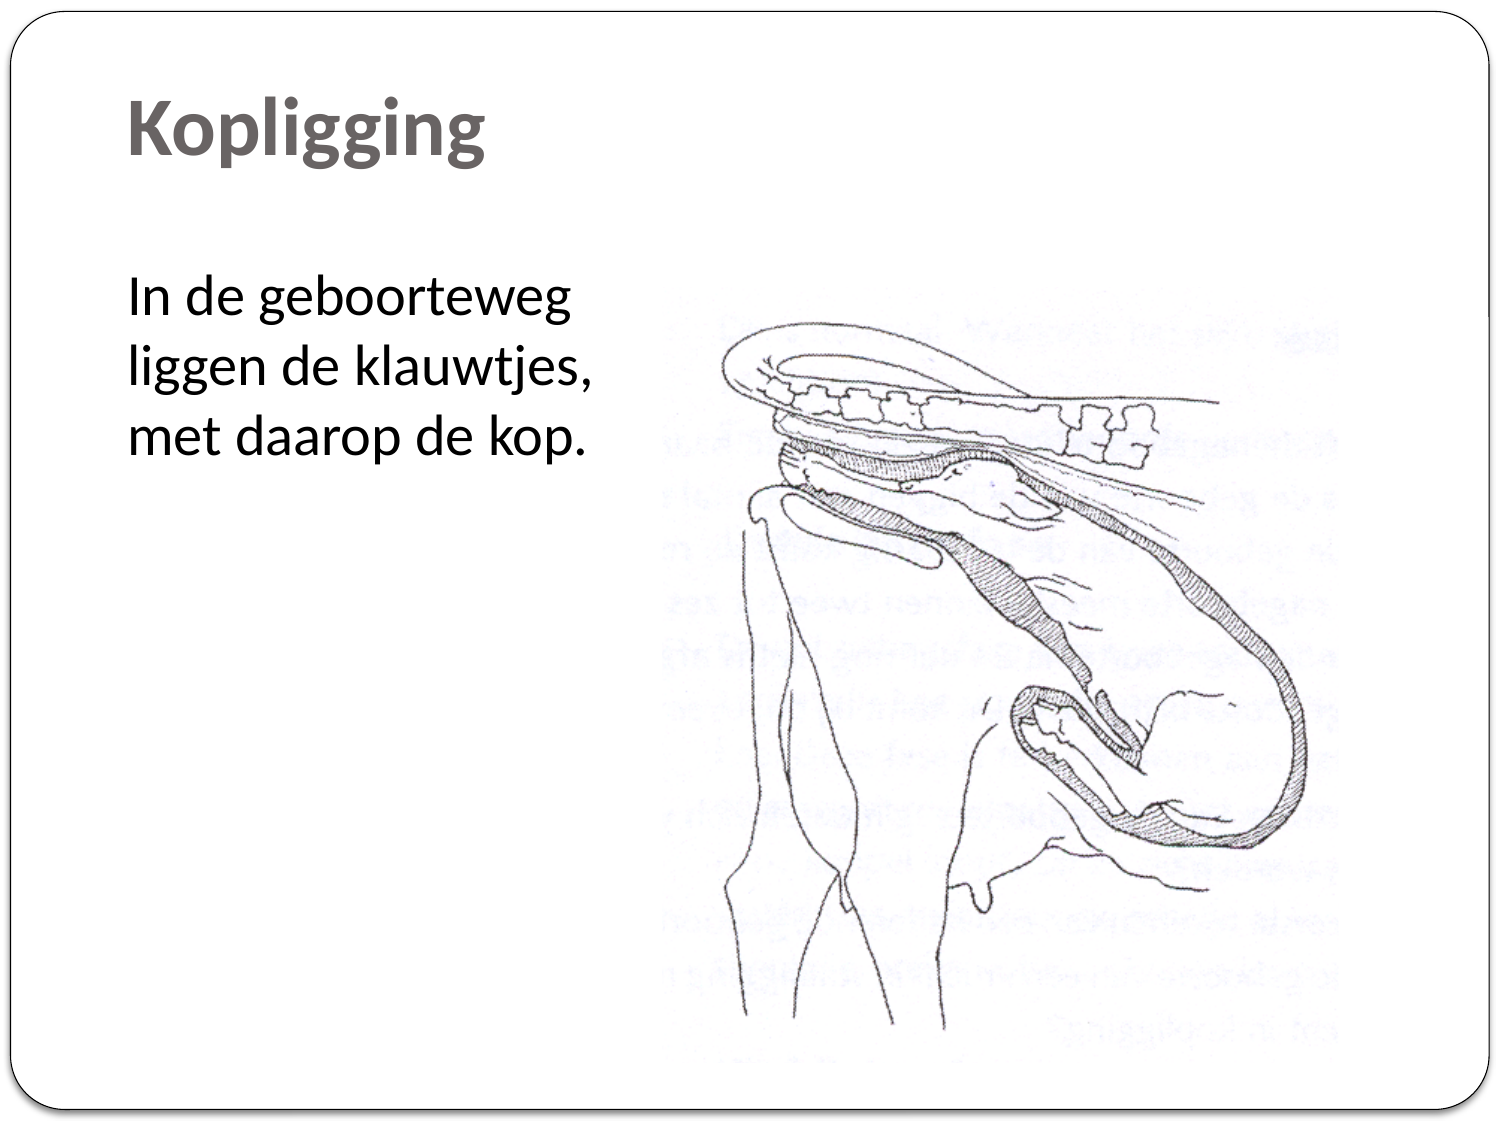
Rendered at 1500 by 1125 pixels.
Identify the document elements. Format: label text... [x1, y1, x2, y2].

title Kopligging [112, 62, 1388, 188]
list In de geboorteweg liggen de klauwtjes, met daarop de kop. [112, 249, 625, 1063]
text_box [662, 287, 1339, 1063]
